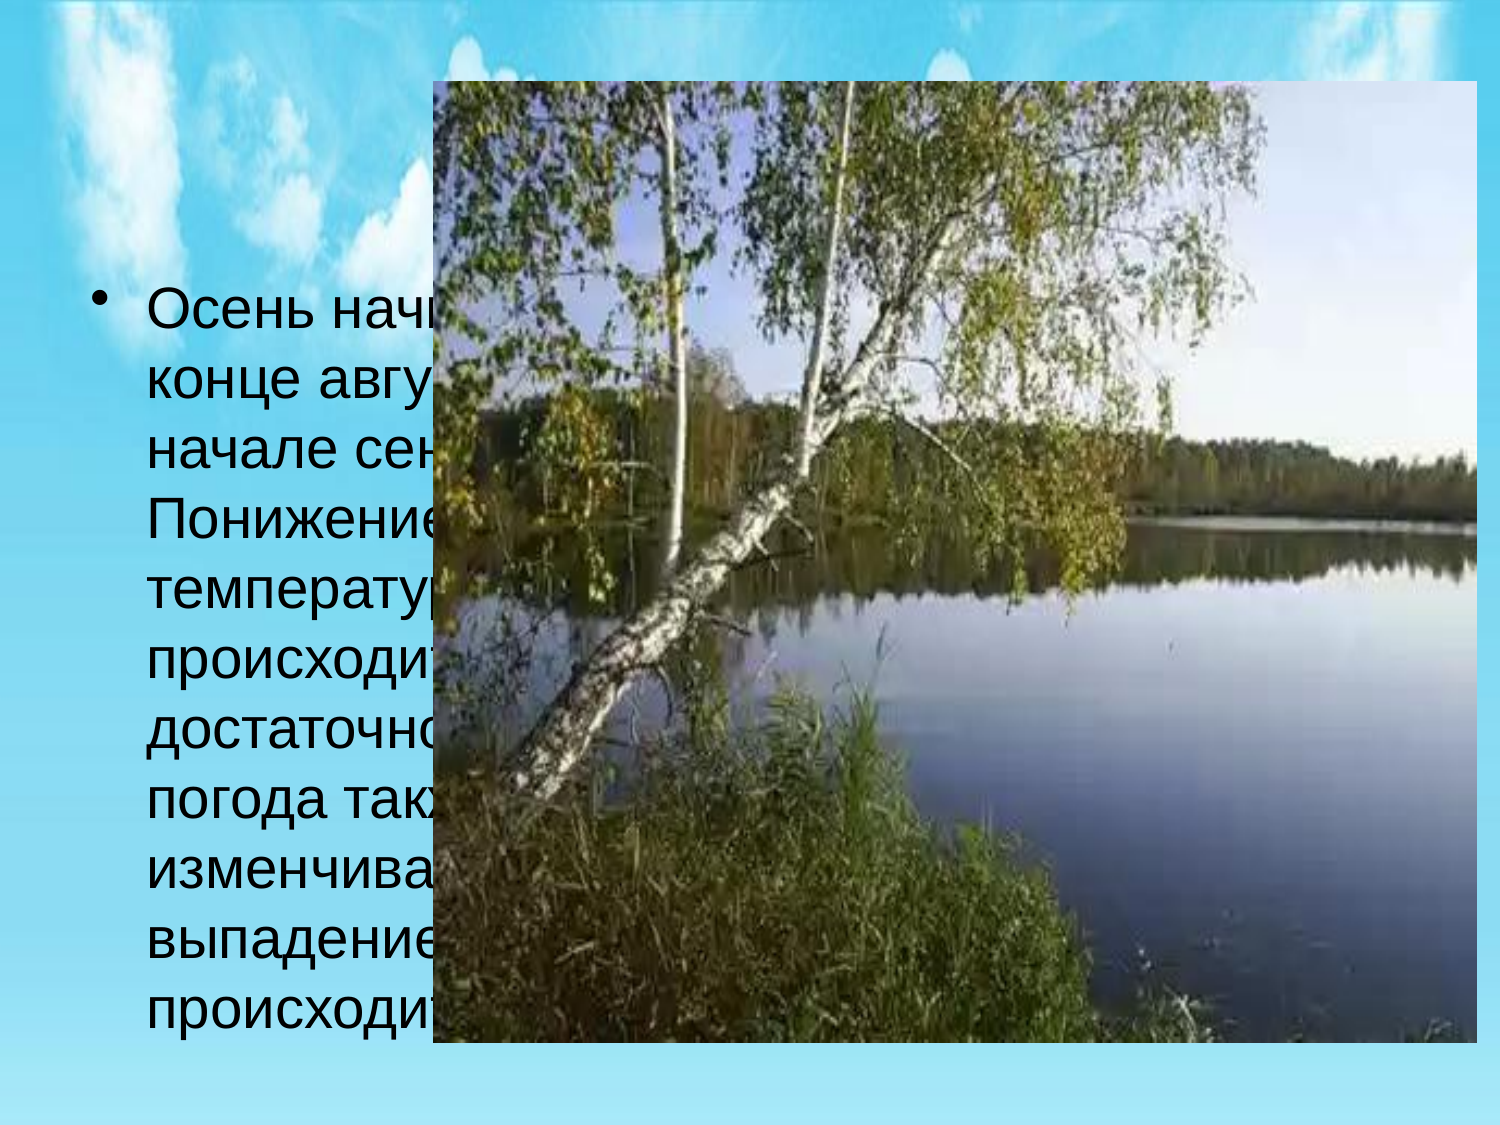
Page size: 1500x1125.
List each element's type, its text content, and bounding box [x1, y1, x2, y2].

list Осень начинается в конце августа — начале сентября. Понижение температуры происходит достаточно плавно, погода также изменчива, но выпадение осадков происходит чаще. [74, 262, 428, 1006]
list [433, 81, 1477, 1044]
picture [0, 0, 1500, 1125]
